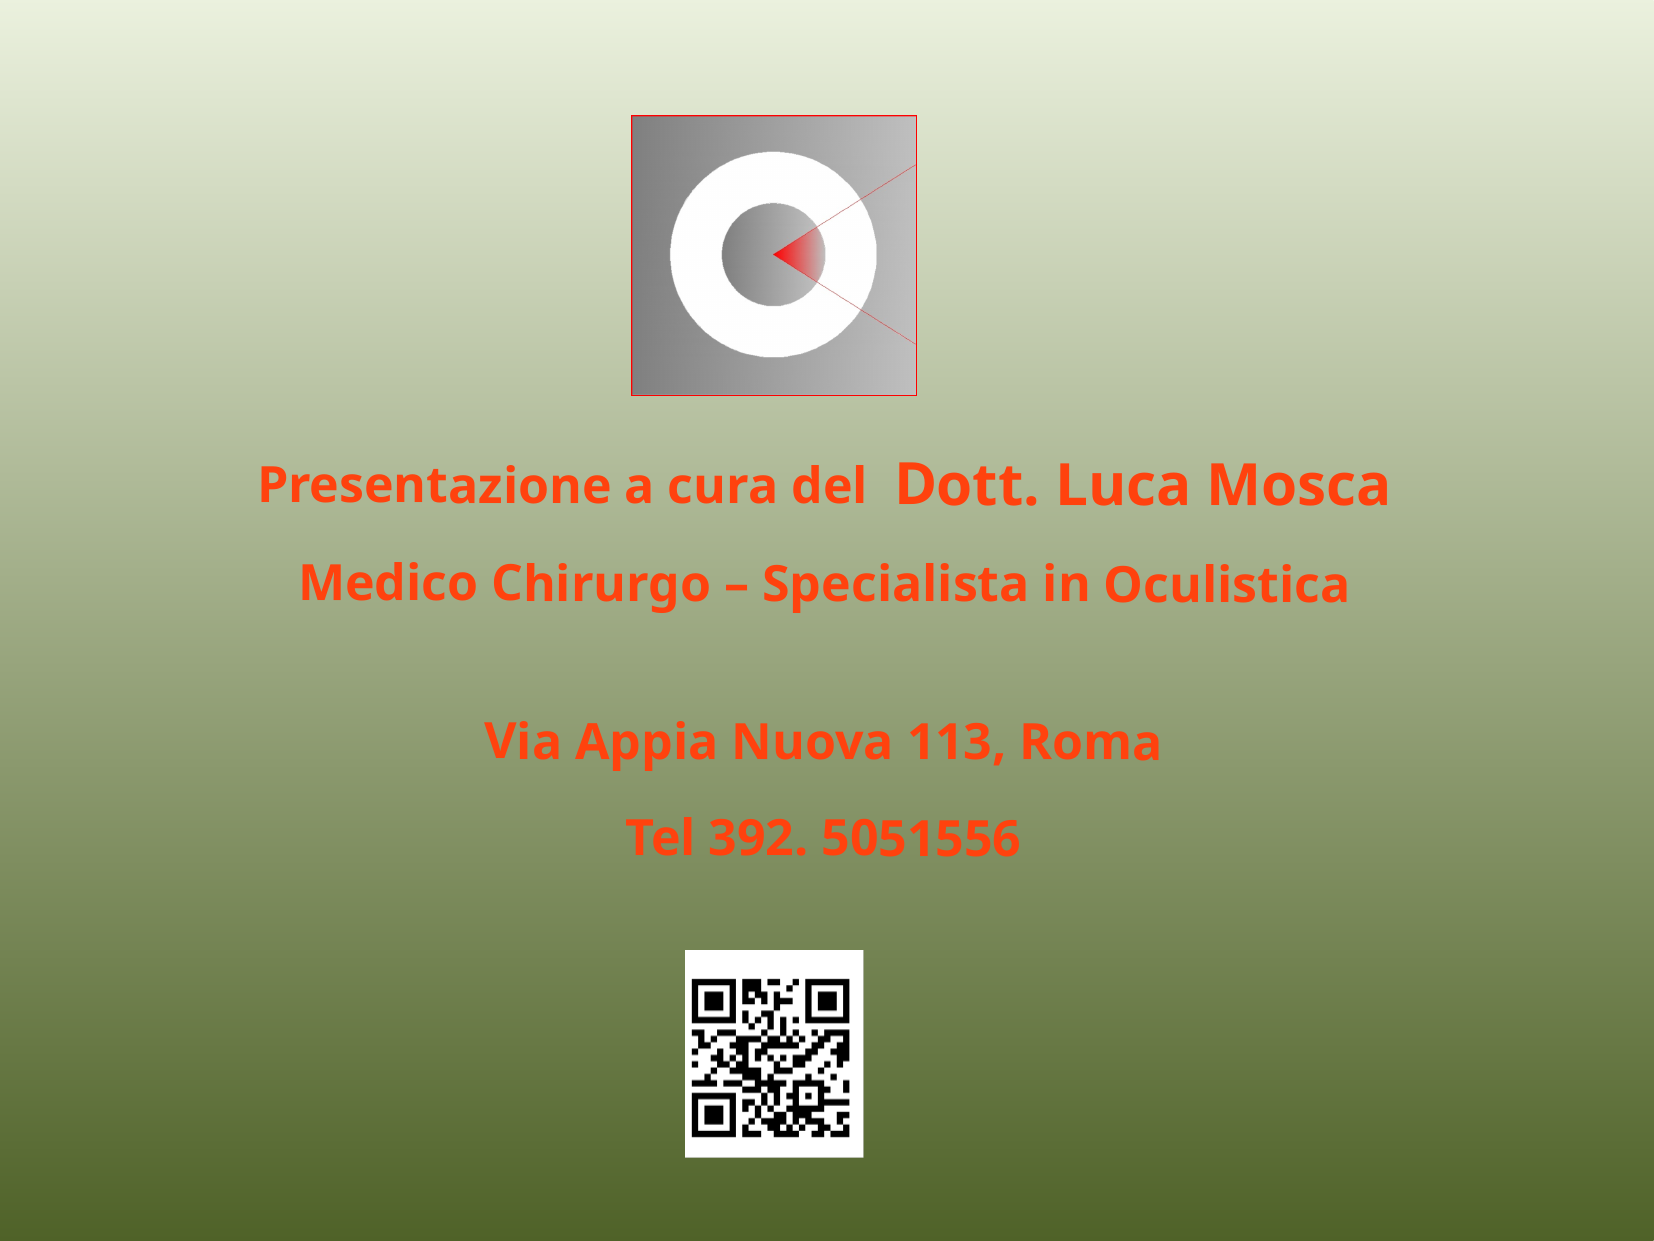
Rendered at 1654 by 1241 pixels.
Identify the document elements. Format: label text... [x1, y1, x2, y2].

picture [684, 950, 865, 1158]
text_box Presentazione a cura del Dott. Luca Mosca Medico Chirurgo – Specialista in Oculistica Via Appia Nuova 113, Roma Tel 392. 5051556 [42, 347, 1607, 966]
picture [631, 115, 918, 396]
